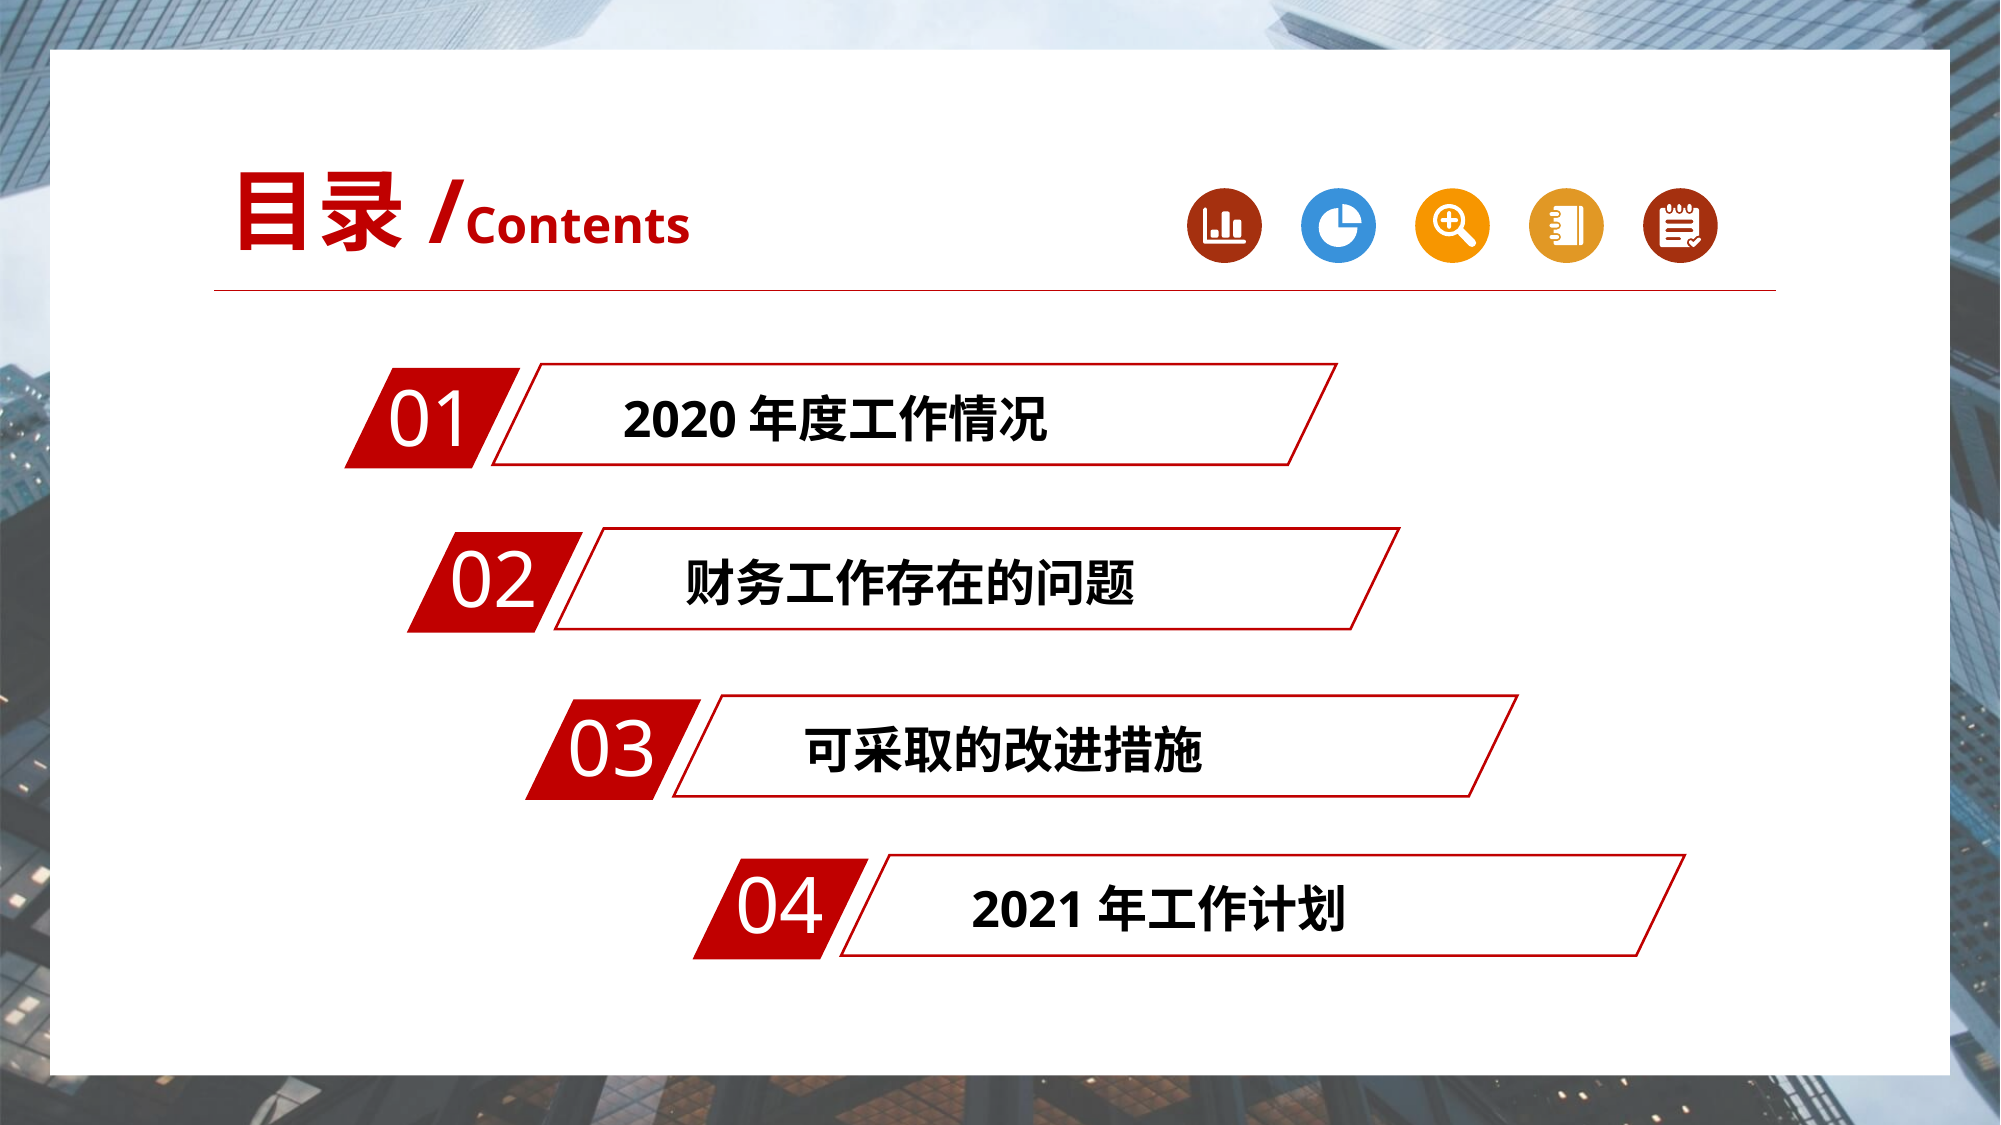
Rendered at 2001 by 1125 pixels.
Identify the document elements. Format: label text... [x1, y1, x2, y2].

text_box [1301, 188, 1376, 263]
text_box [524, 691, 721, 801]
text_box 目录/Contents [214, 152, 708, 263]
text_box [1415, 188, 1490, 263]
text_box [841, 855, 1685, 956]
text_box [555, 528, 1399, 630]
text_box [1643, 188, 1718, 263]
text_box 例如：报销会议费未附会议通知，培训旅费不附培训文件；专家评审费不在会议费中列支，未附发放表，也无专家领取签字；发放实物福利费无发放明细表。 [0, 0, 2000, 1125]
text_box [1529, 188, 1604, 263]
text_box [492, 364, 1337, 465]
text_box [1187, 188, 1262, 263]
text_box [344, 361, 540, 471]
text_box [692, 848, 889, 960]
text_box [406, 522, 603, 633]
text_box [673, 695, 1518, 797]
